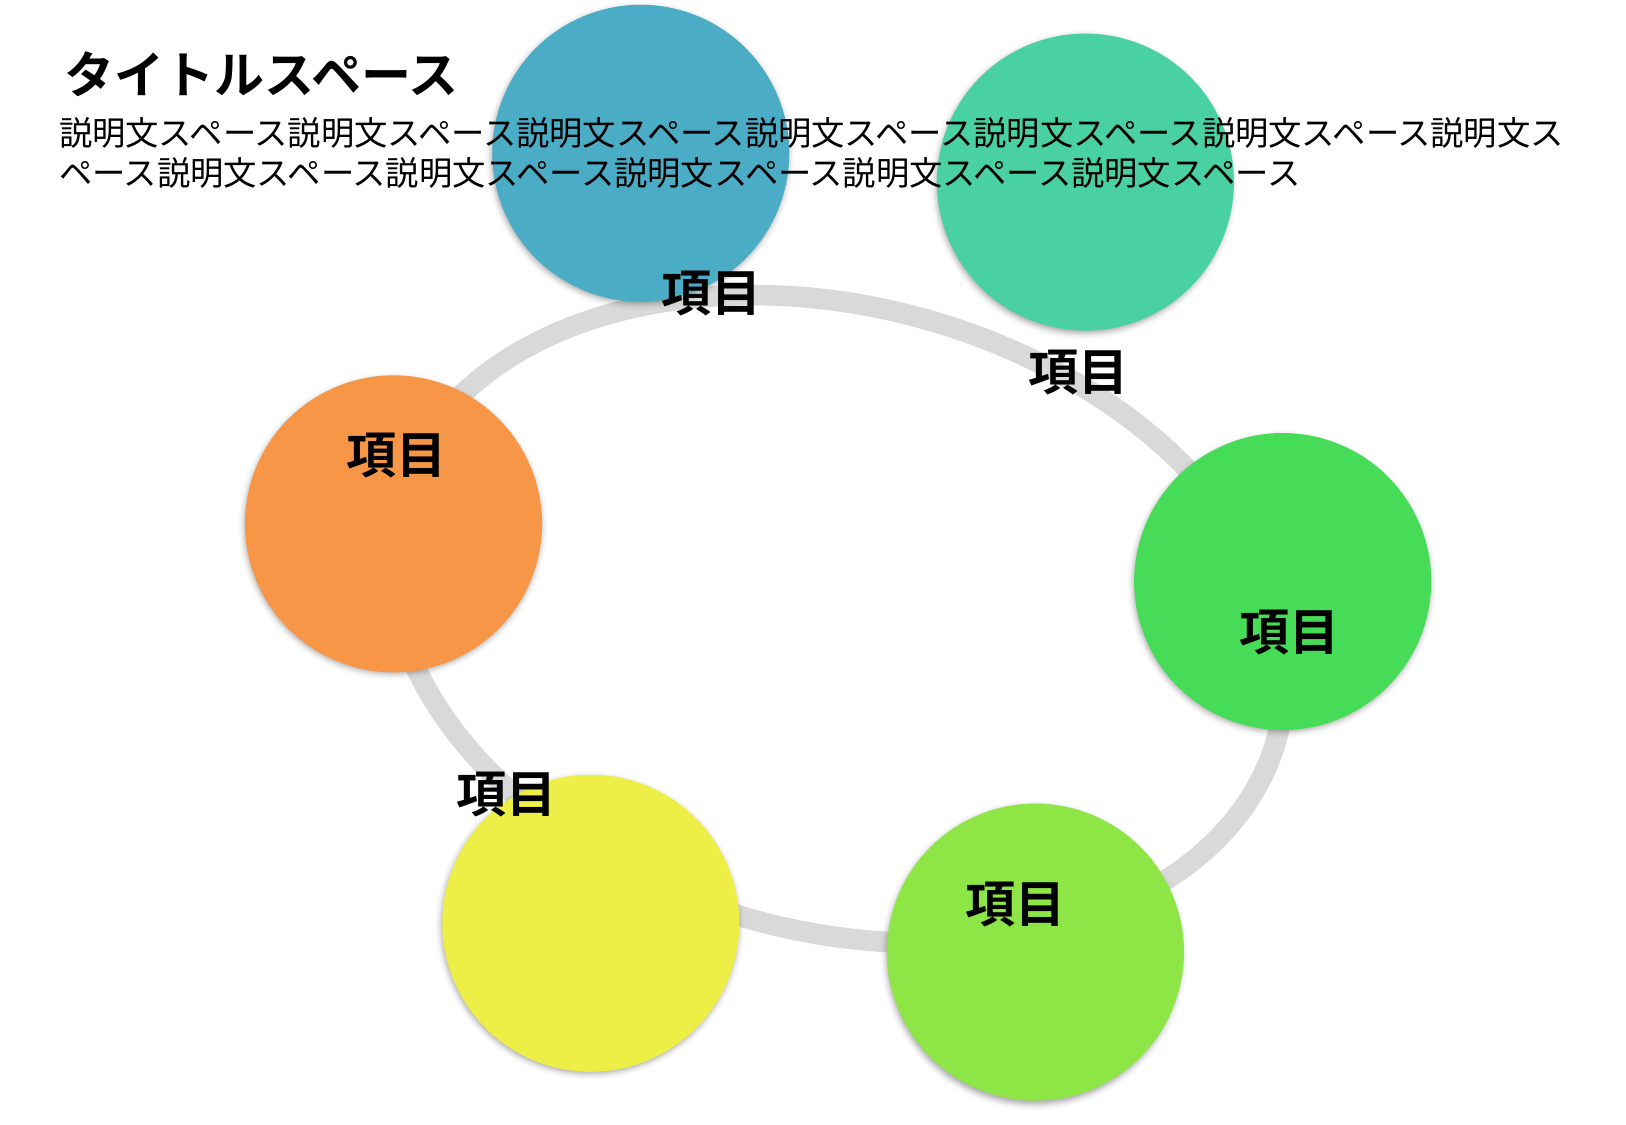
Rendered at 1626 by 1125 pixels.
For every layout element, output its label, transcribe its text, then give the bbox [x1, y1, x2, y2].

text_box 説明文スペース説明文スペース説明文スペース説明文スペース説明文スペース説明文スペース説明文スペース説明文スペース説明文スペース説明文スペース説明文スペース説明文スペース [44, 104, 298, 200]
text_box 説明文スペース説明文スペース説明文スペース説明文スペース説明文スペース説明文スペース説明文スペース説明文スペース説明文スペース説明文スペース説明文スペース説明文スペース [1377, 104, 1581, 200]
text_box タイトルスペース [49, 36, 298, 104]
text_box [303, 0, 1373, 1125]
